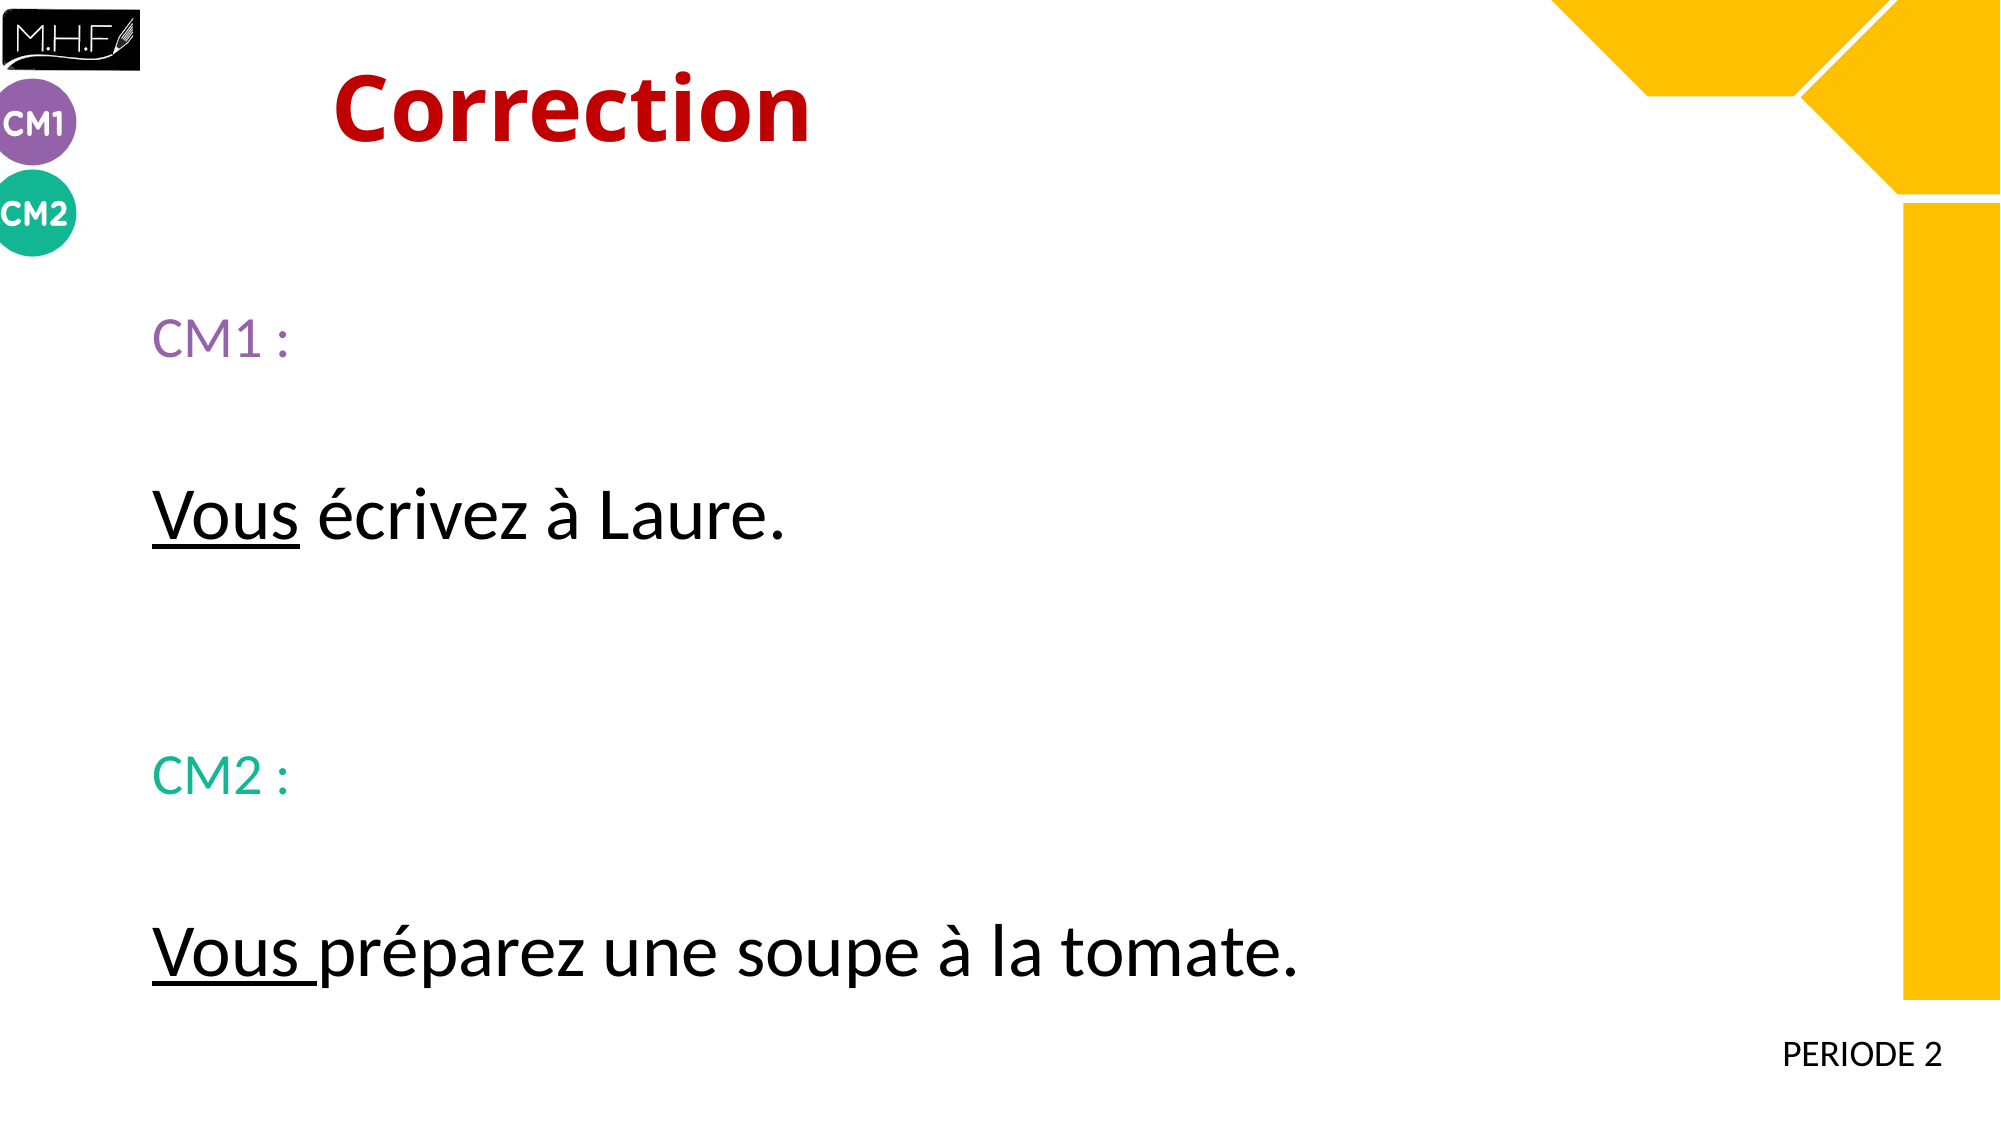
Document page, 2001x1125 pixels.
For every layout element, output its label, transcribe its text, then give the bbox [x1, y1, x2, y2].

title Correction [316, 3, 1863, 221]
text_box [1902, 202, 2000, 1001]
picture [0, 7, 140, 259]
text_box PERIODE 2 [1362, 1021, 1967, 1125]
text_box [1799, 0, 2000, 196]
list CM1 : Vous écrivez à Laure. CM2 : Vous préparez une soupe à la tomate. [137, 299, 1863, 1014]
text_box [1549, 0, 1892, 98]
